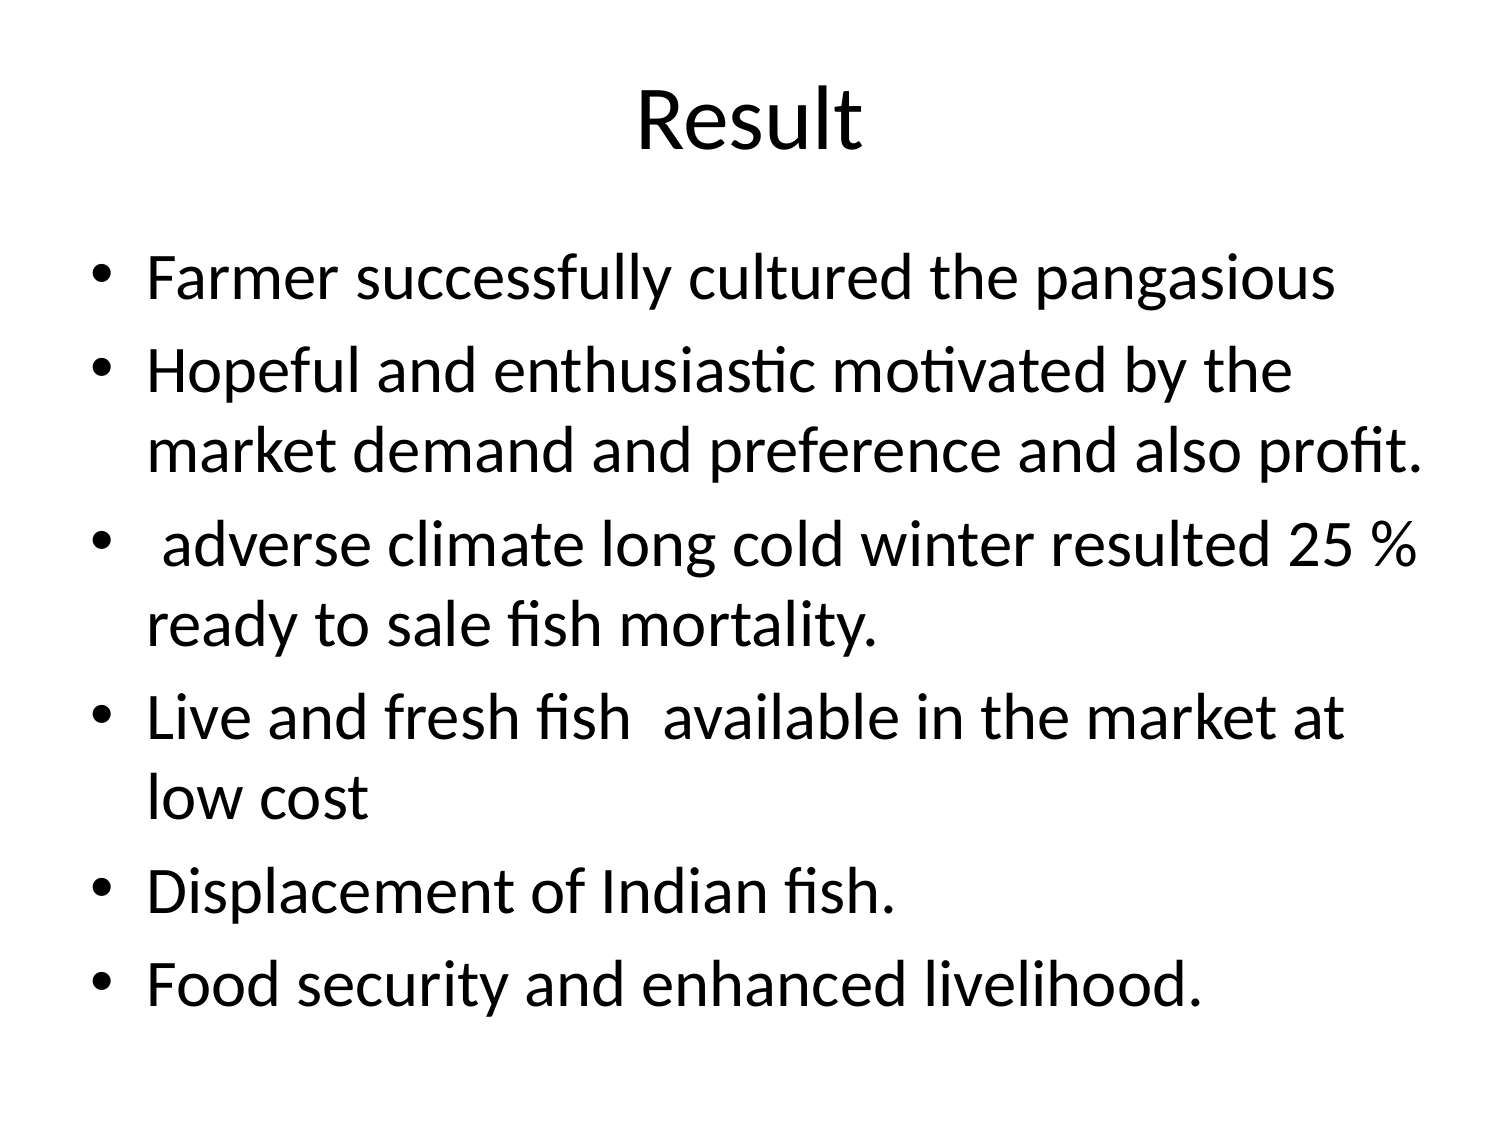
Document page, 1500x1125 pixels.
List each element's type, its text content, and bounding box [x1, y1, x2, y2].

list Farmer successfully cultured the pangasious Hopeful and enthusiastic motivated by the market demand and preference and also profit. adverse climate long cold winter resulted 25 % ready to sale fish mortality. Live and fresh fish available in the market at low cost Displacement of Indian fish. Food security and enhanced livelihood. [75, 224, 1463, 1088]
title Result [75, 37, 1425, 188]
